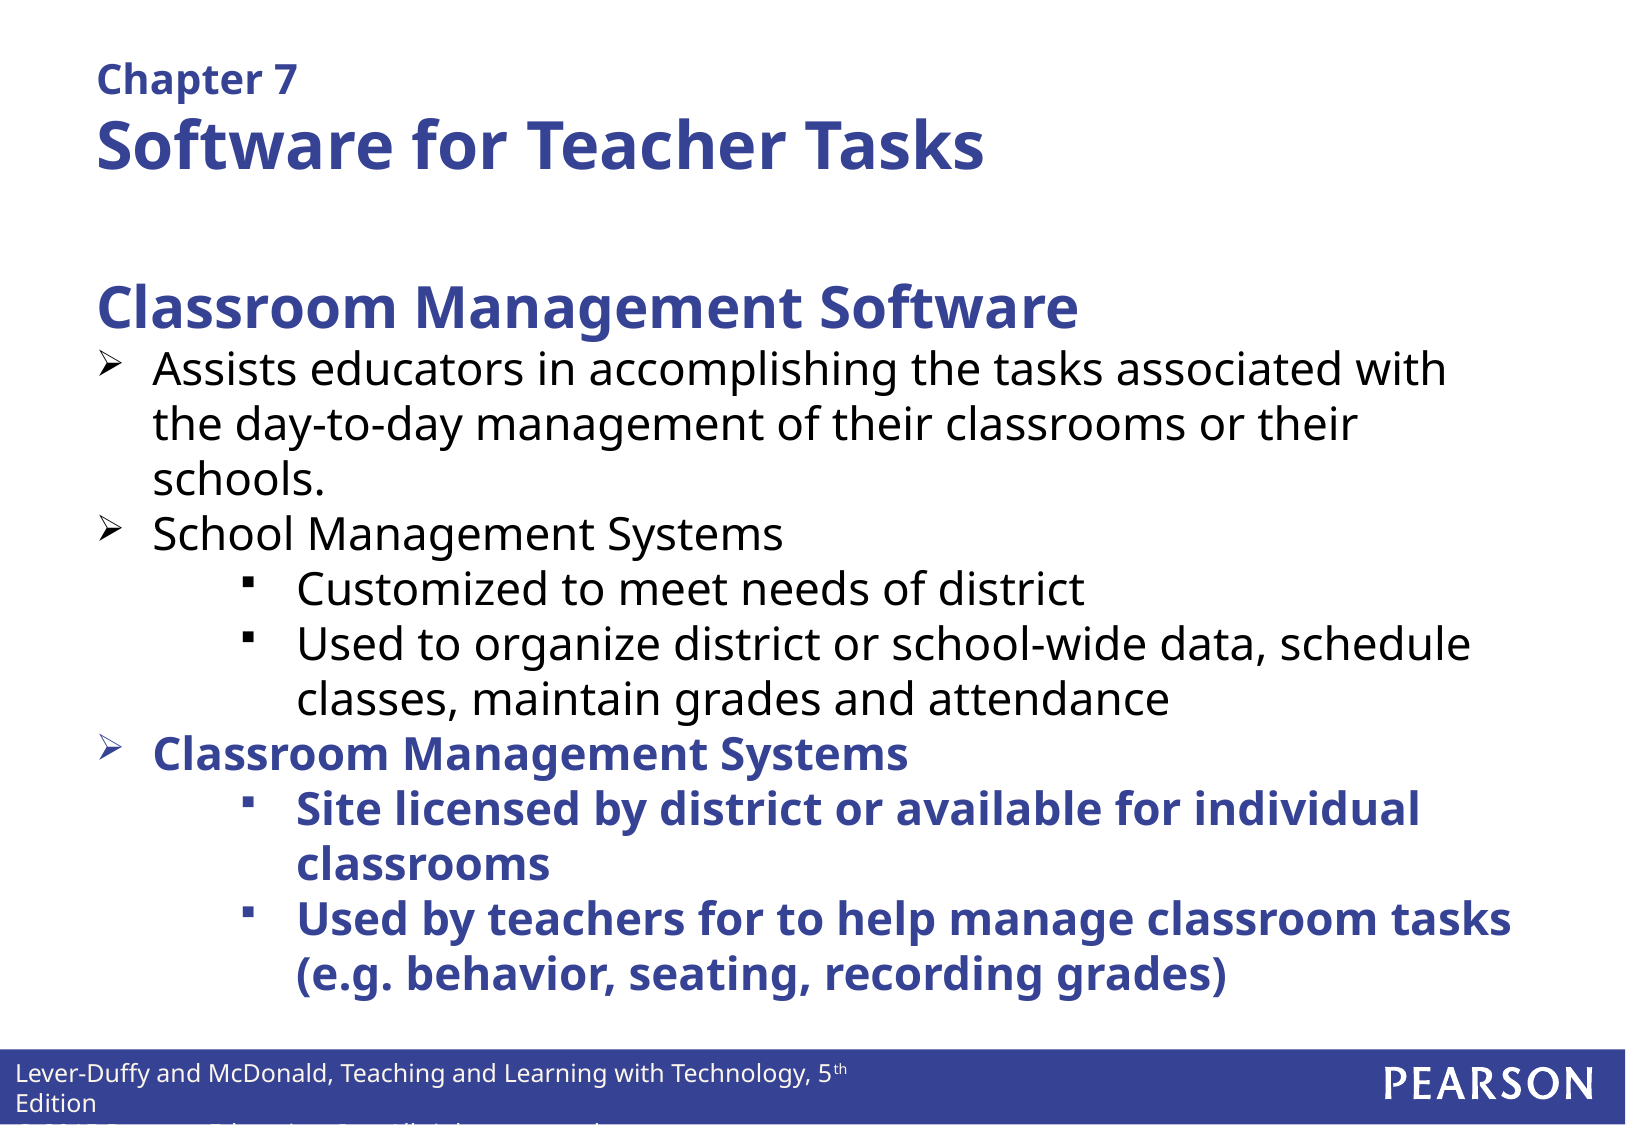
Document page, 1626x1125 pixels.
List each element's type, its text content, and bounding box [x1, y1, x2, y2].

title Chapter 7 Software for Teacher Tasks [81, 45, 1544, 233]
list Classroom Management Software Assists educators in accomplishing the tasks associated with the day-to-day management of their classrooms or their schools. School Management Systems Customized to meet needs of district Used to organize district or school-wide data, schedule classes, maintain grades and attendance Classroom Management Systems Site licensed by district or available for individual classrooms Used by teachers for to help manage classroom tasks (e.g. behavior, seating, recording grades) [81, 262, 1544, 1005]
